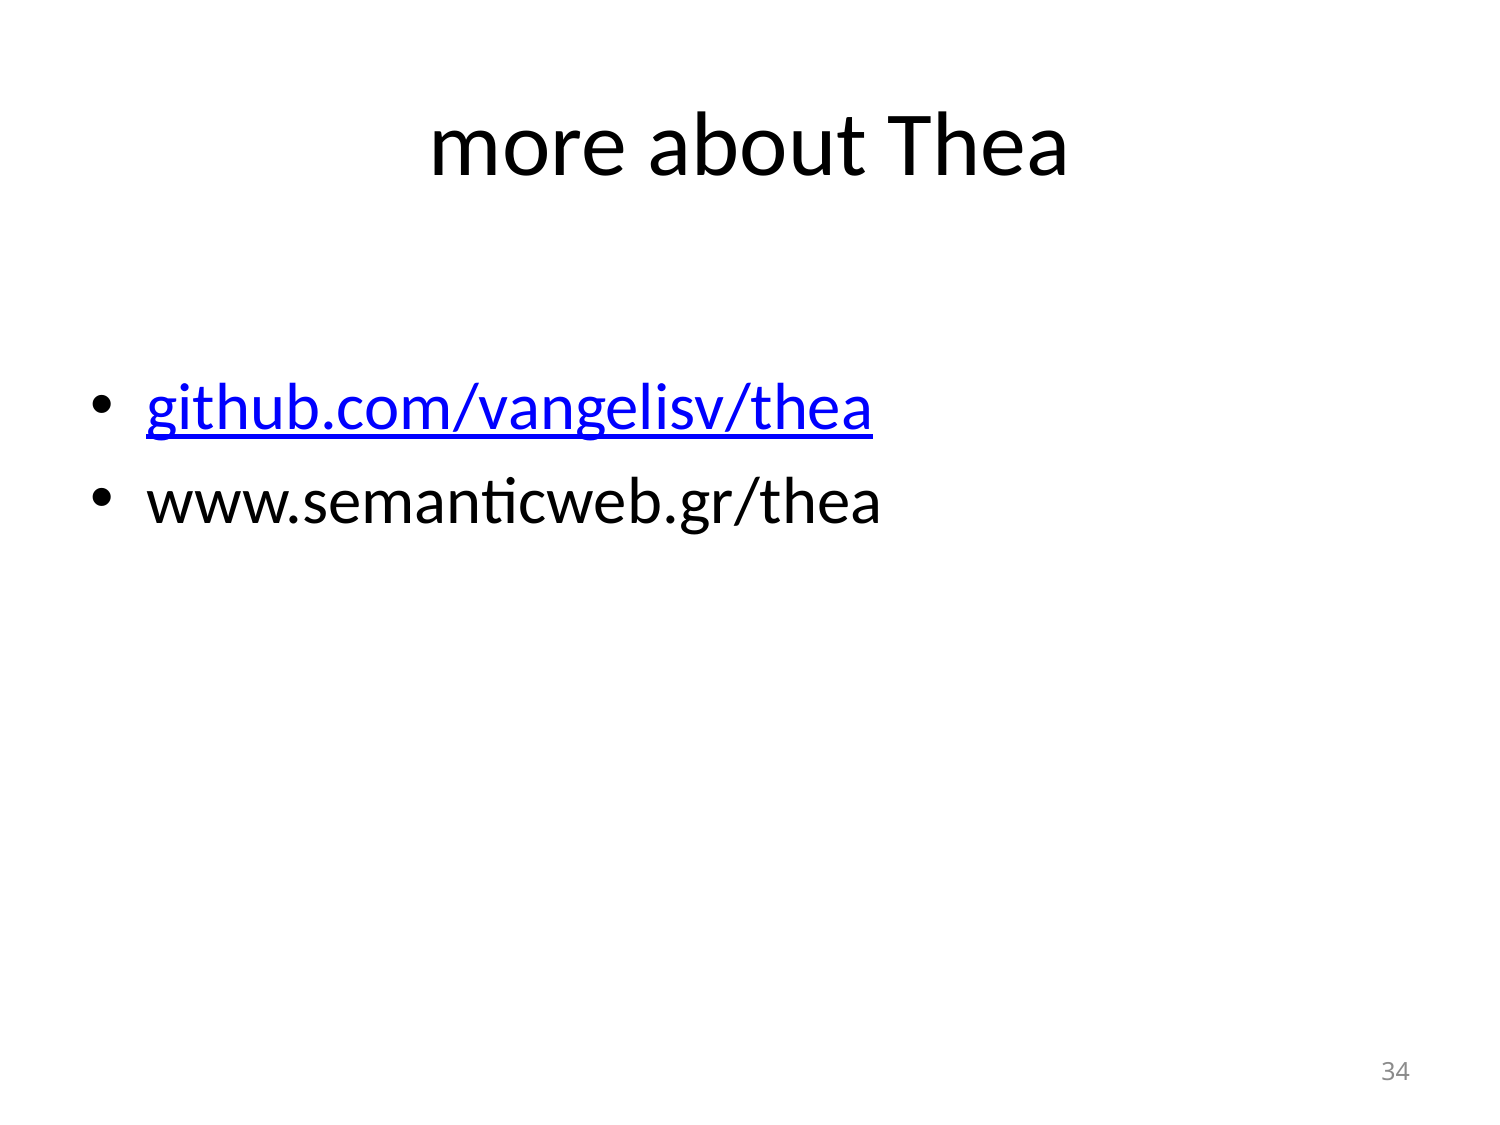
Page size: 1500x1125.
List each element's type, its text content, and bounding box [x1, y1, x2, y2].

slide_number 34 [1074, 1042, 1425, 1103]
list github.com/vangelisv/thea www.semanticweb.gr/thea [75, 262, 1425, 1005]
title more about Thea [75, 45, 1425, 233]
